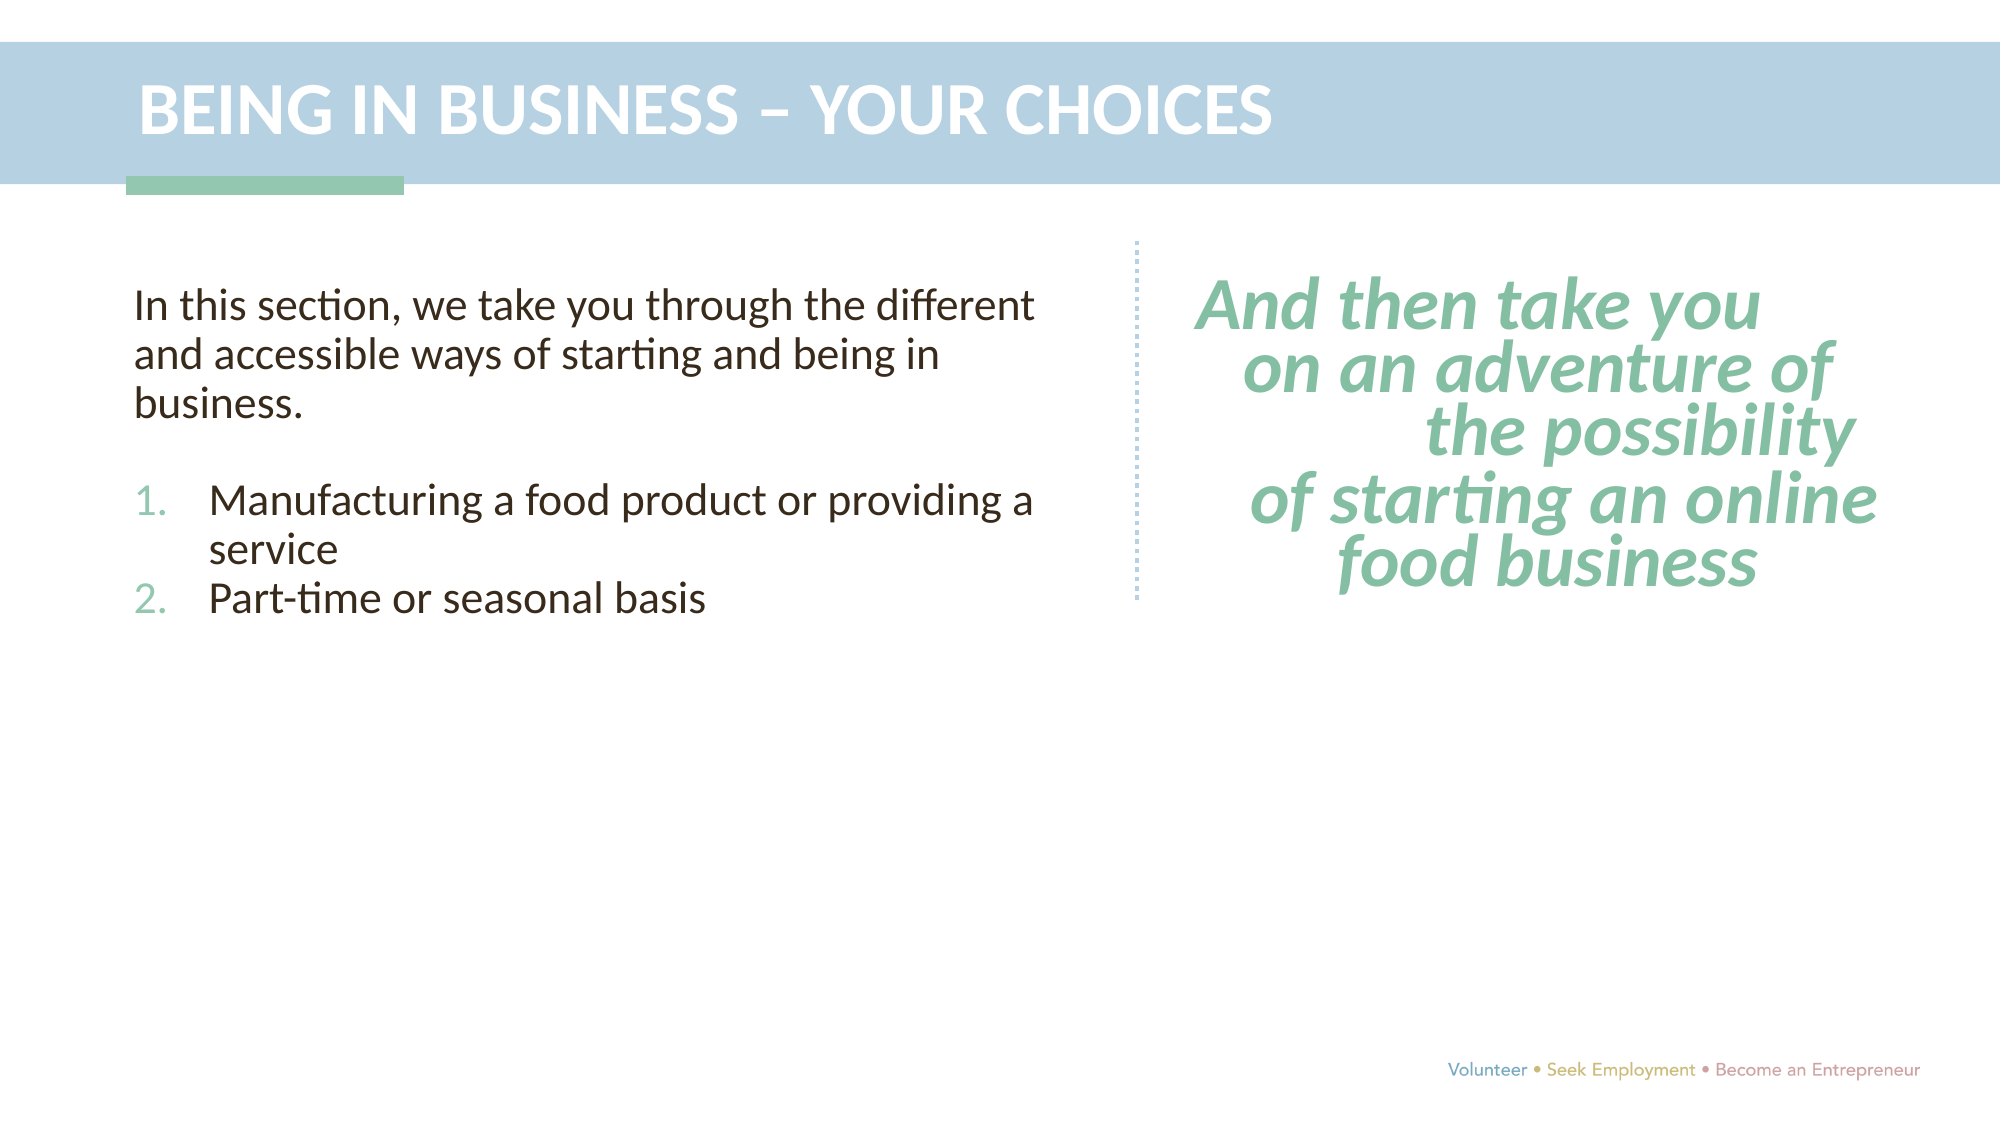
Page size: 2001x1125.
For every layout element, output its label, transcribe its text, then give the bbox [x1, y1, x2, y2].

text_box And then take you on an adventure of the possibility of starting an online food business [1173, 273, 1938, 475]
picture [1418, 1046, 1971, 1103]
list In this section, we take you through the different and accessible ways of starting and being in business. Manufacturing a food product or providing a service Part-time or seasonal basis [118, 273, 1063, 1040]
list BEING IN BUSINESS – YOUR CHOICES [123, 51, 1913, 170]
